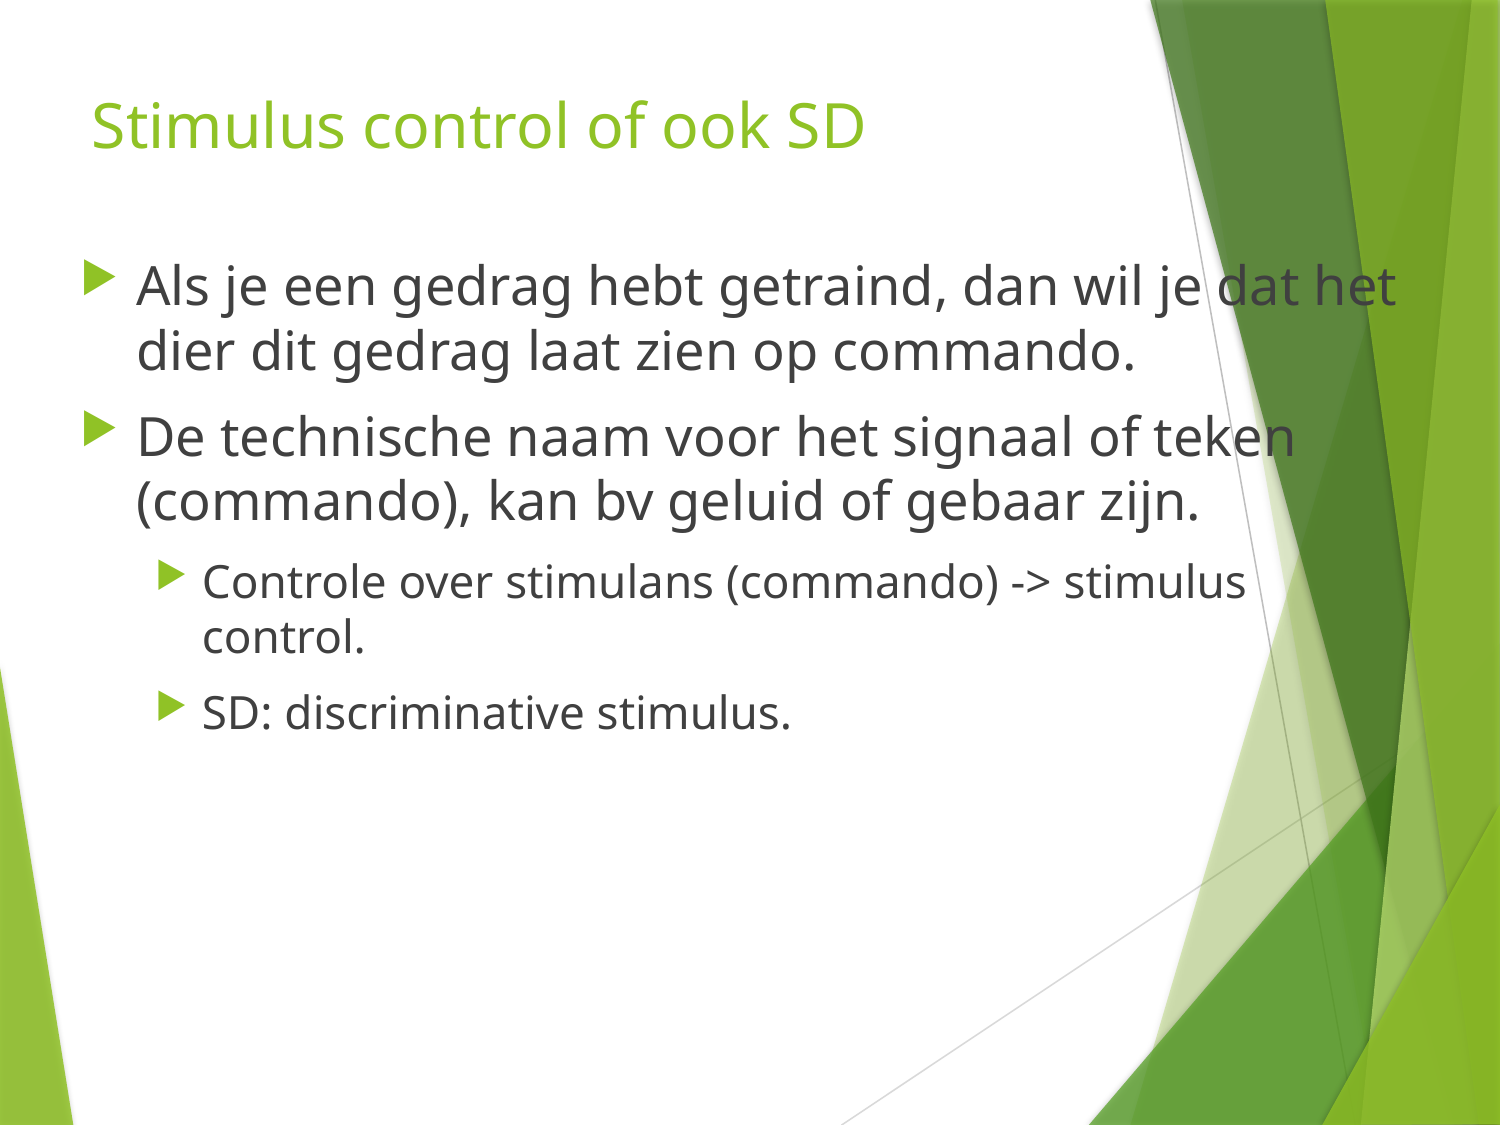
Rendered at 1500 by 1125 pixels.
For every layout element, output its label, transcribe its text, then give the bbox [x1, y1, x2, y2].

list Als je een gedrag hebt getraind, dan wil je dat het dier dit gedrag laat zien op commando. De technische naam voor het signaal of teken (commando), kan bv geluid of gebaar zijn. Controle over stimulans (commando) -> stimulus control. SD: discriminative stimulus. [64, 243, 1415, 939]
title Stimulus control of ook SD [76, 78, 1427, 208]
